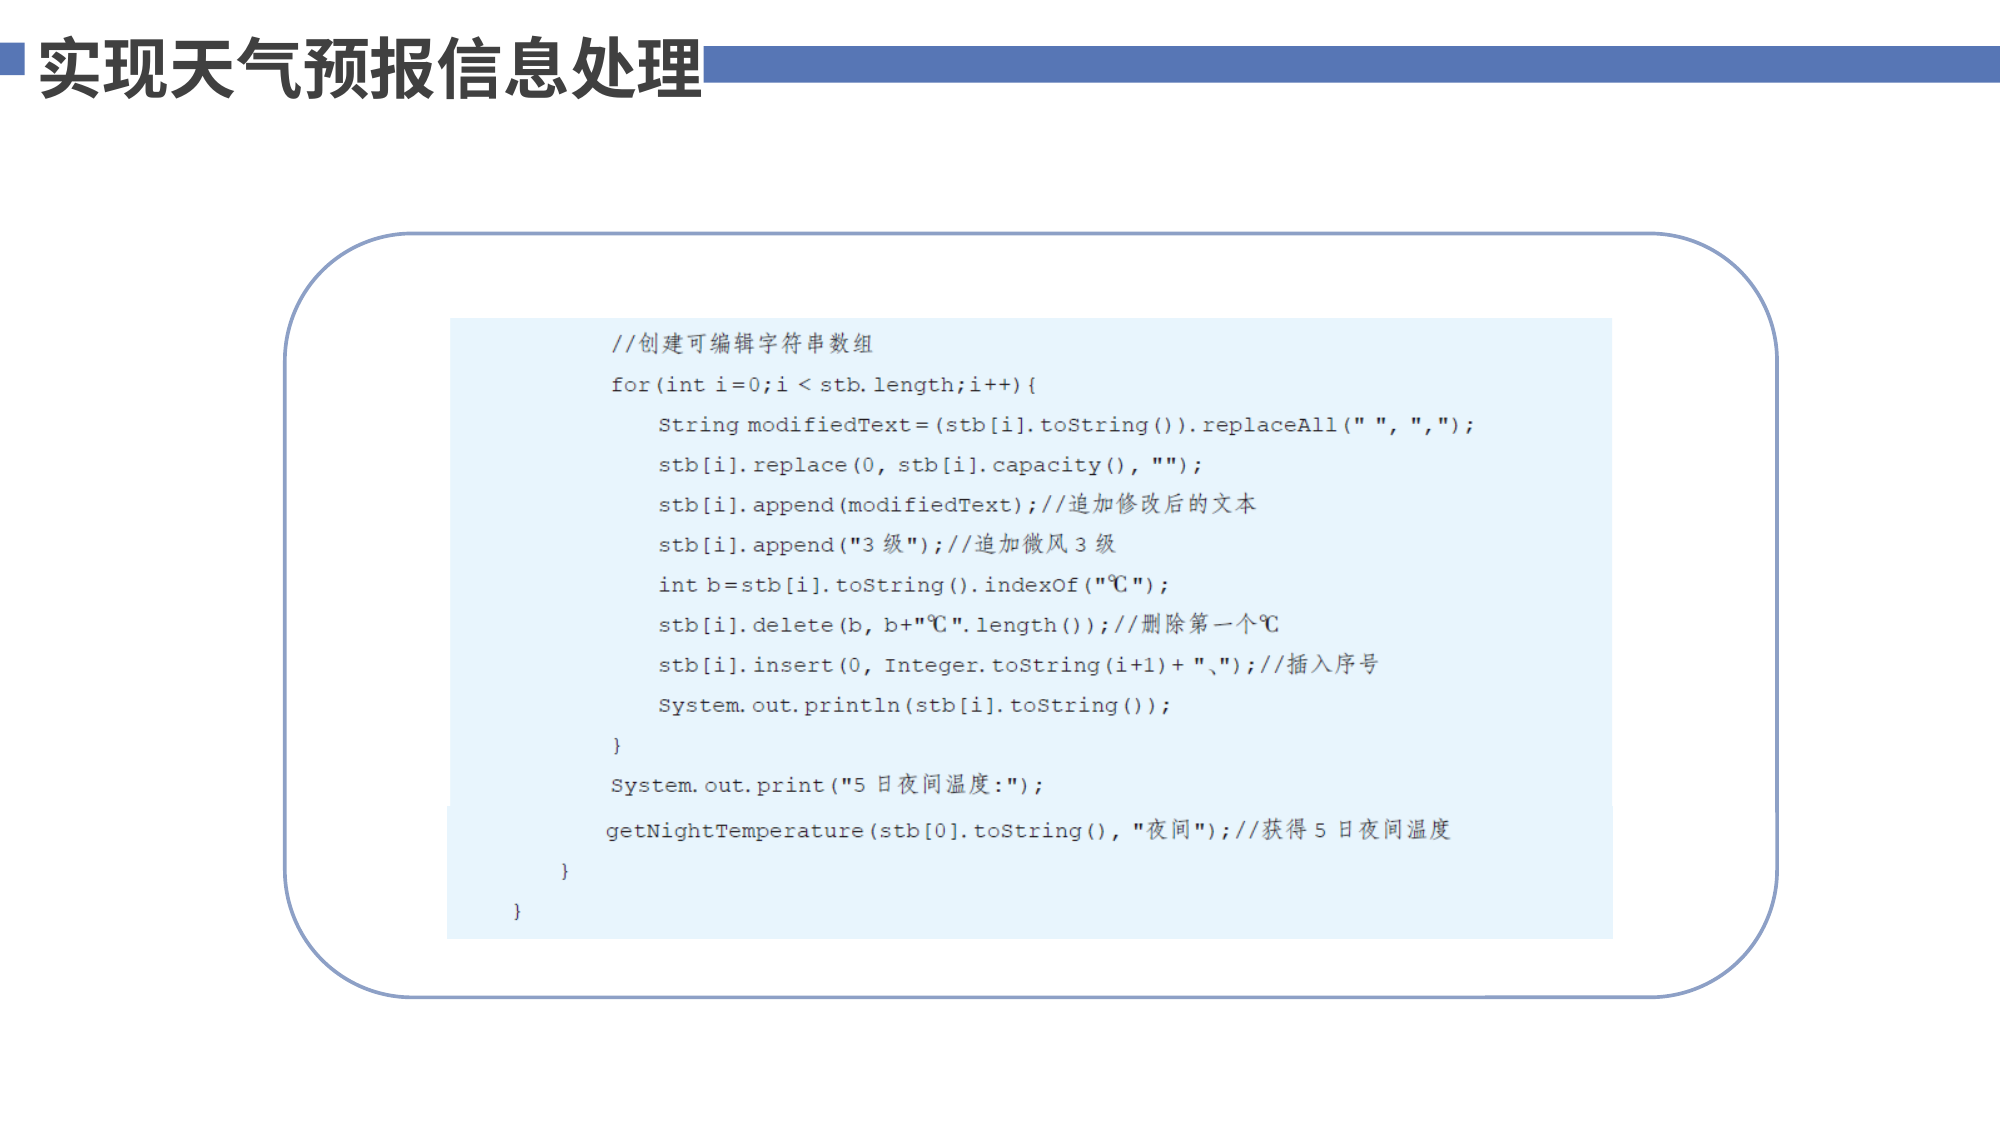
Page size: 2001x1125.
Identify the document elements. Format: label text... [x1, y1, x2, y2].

text_box [0, 41, 26, 76]
text_box [704, 45, 2000, 84]
text_box 实现天气预报信息处理 [36, 26, 704, 107]
text_box [283, 232, 1779, 999]
picture [447, 318, 1613, 939]
